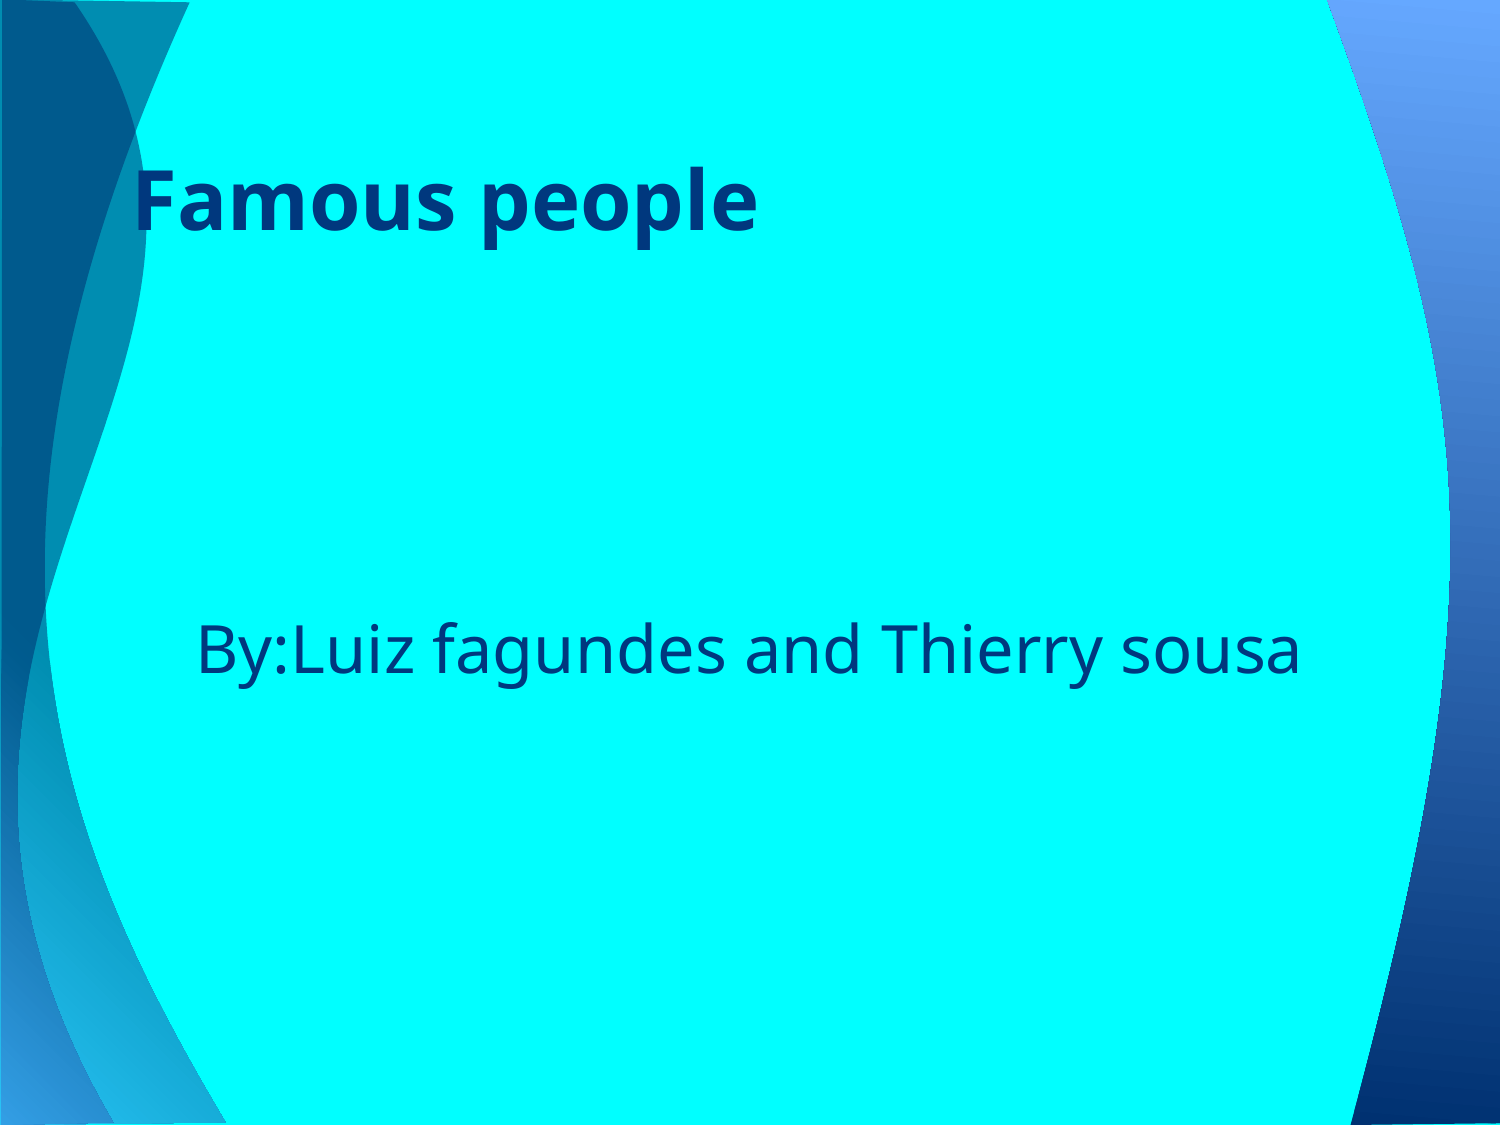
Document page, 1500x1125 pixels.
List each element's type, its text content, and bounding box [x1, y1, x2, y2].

title Famous people [75, 45, 1425, 263]
list By:Luiz fagundes and Thierry sousa [75, 272, 1425, 1067]
